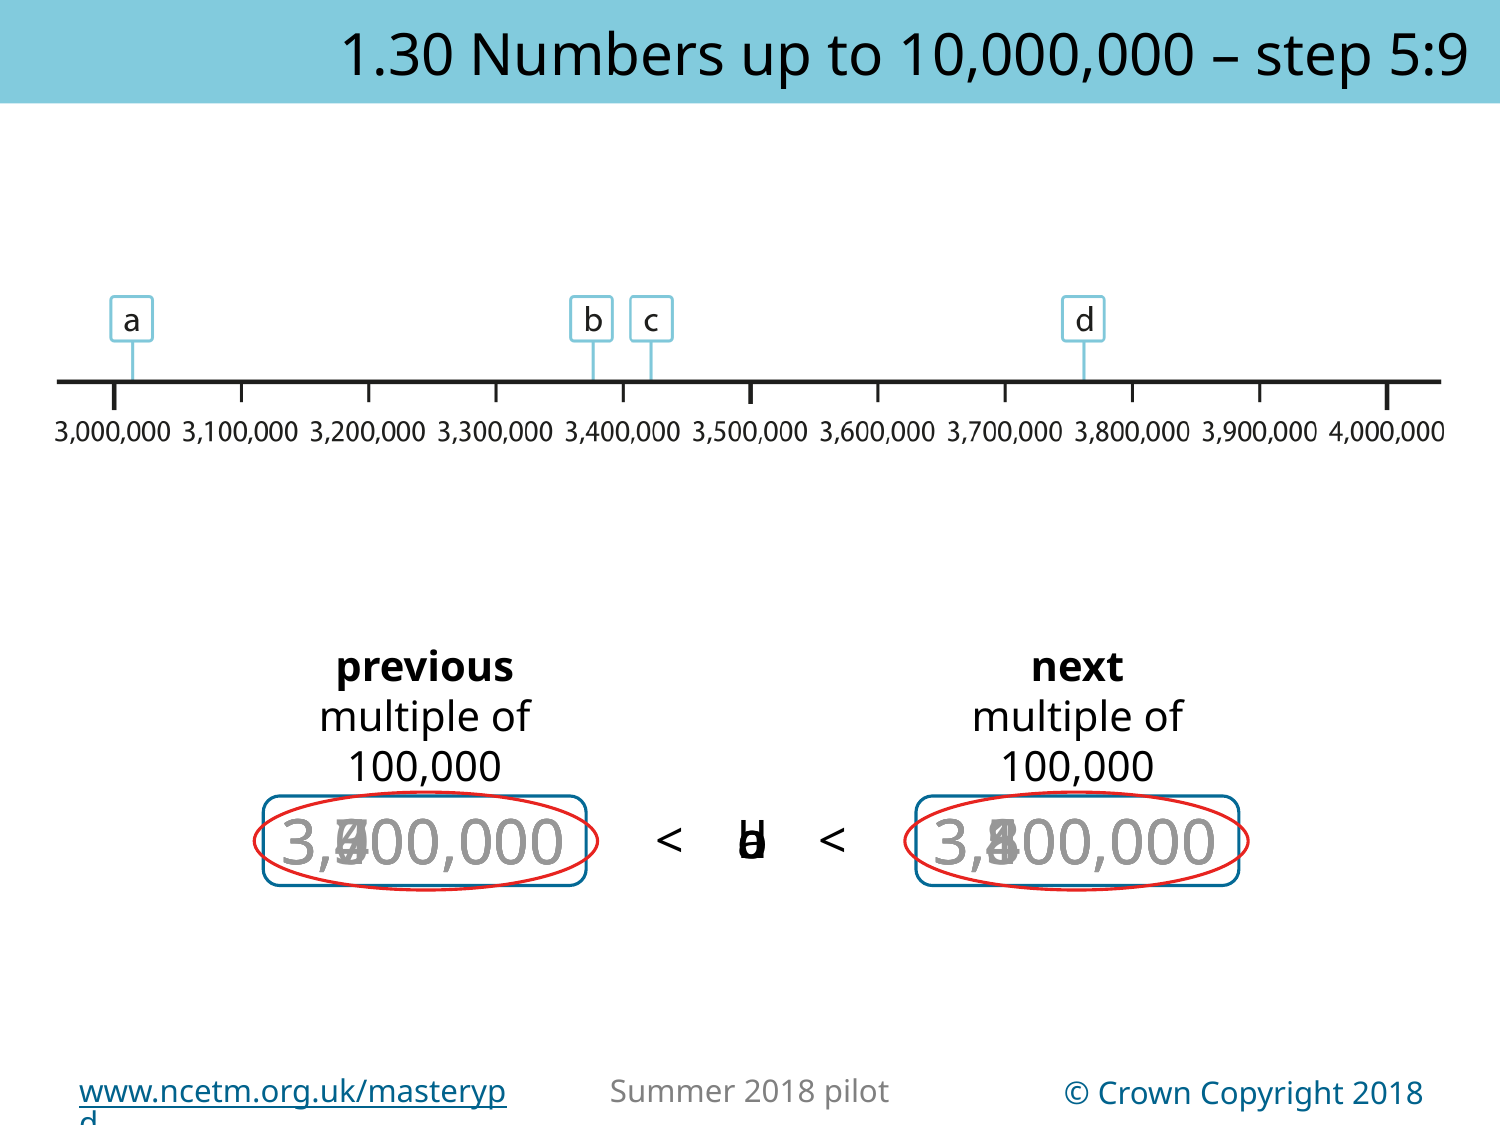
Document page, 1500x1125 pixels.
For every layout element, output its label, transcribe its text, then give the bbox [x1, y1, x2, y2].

list 1.30 Numbers up to 10,000,000 – step 5:9 [0, 0, 1500, 104]
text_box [262, 631, 1240, 886]
text_box [1244, 830, 1249, 852]
picture [55, 295, 1445, 444]
